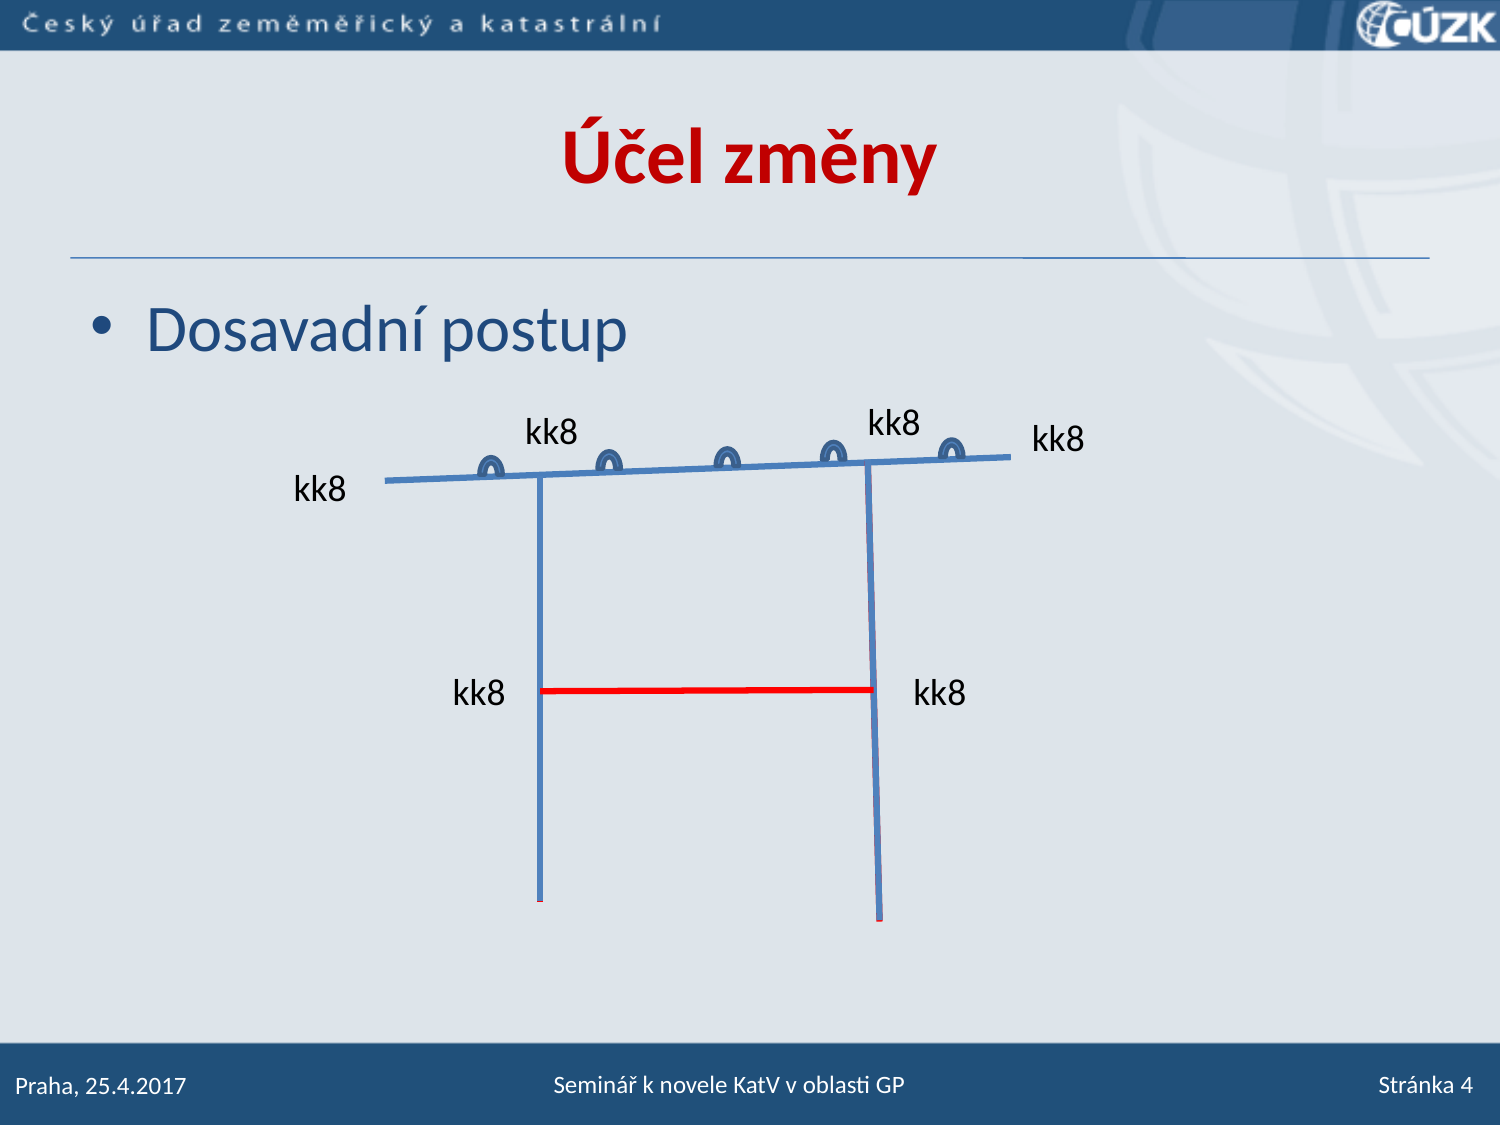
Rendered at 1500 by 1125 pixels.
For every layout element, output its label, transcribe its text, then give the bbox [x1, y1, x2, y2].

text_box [278, 406, 534, 518]
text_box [883, 406, 1101, 518]
list Dosavadní postup [75, 277, 1425, 1020]
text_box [539, 730, 880, 921]
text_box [509, 390, 937, 462]
picture [0, 0, 1500, 1125]
footer Seminář k novele KatV v oblasti GP [492, 1053, 968, 1114]
title Účel změny [75, 58, 1425, 247]
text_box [539, 469, 880, 659]
slide_number Stránka 4 [1138, 1053, 1489, 1114]
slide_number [0, 1054, 350, 1115]
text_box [437, 660, 982, 722]
